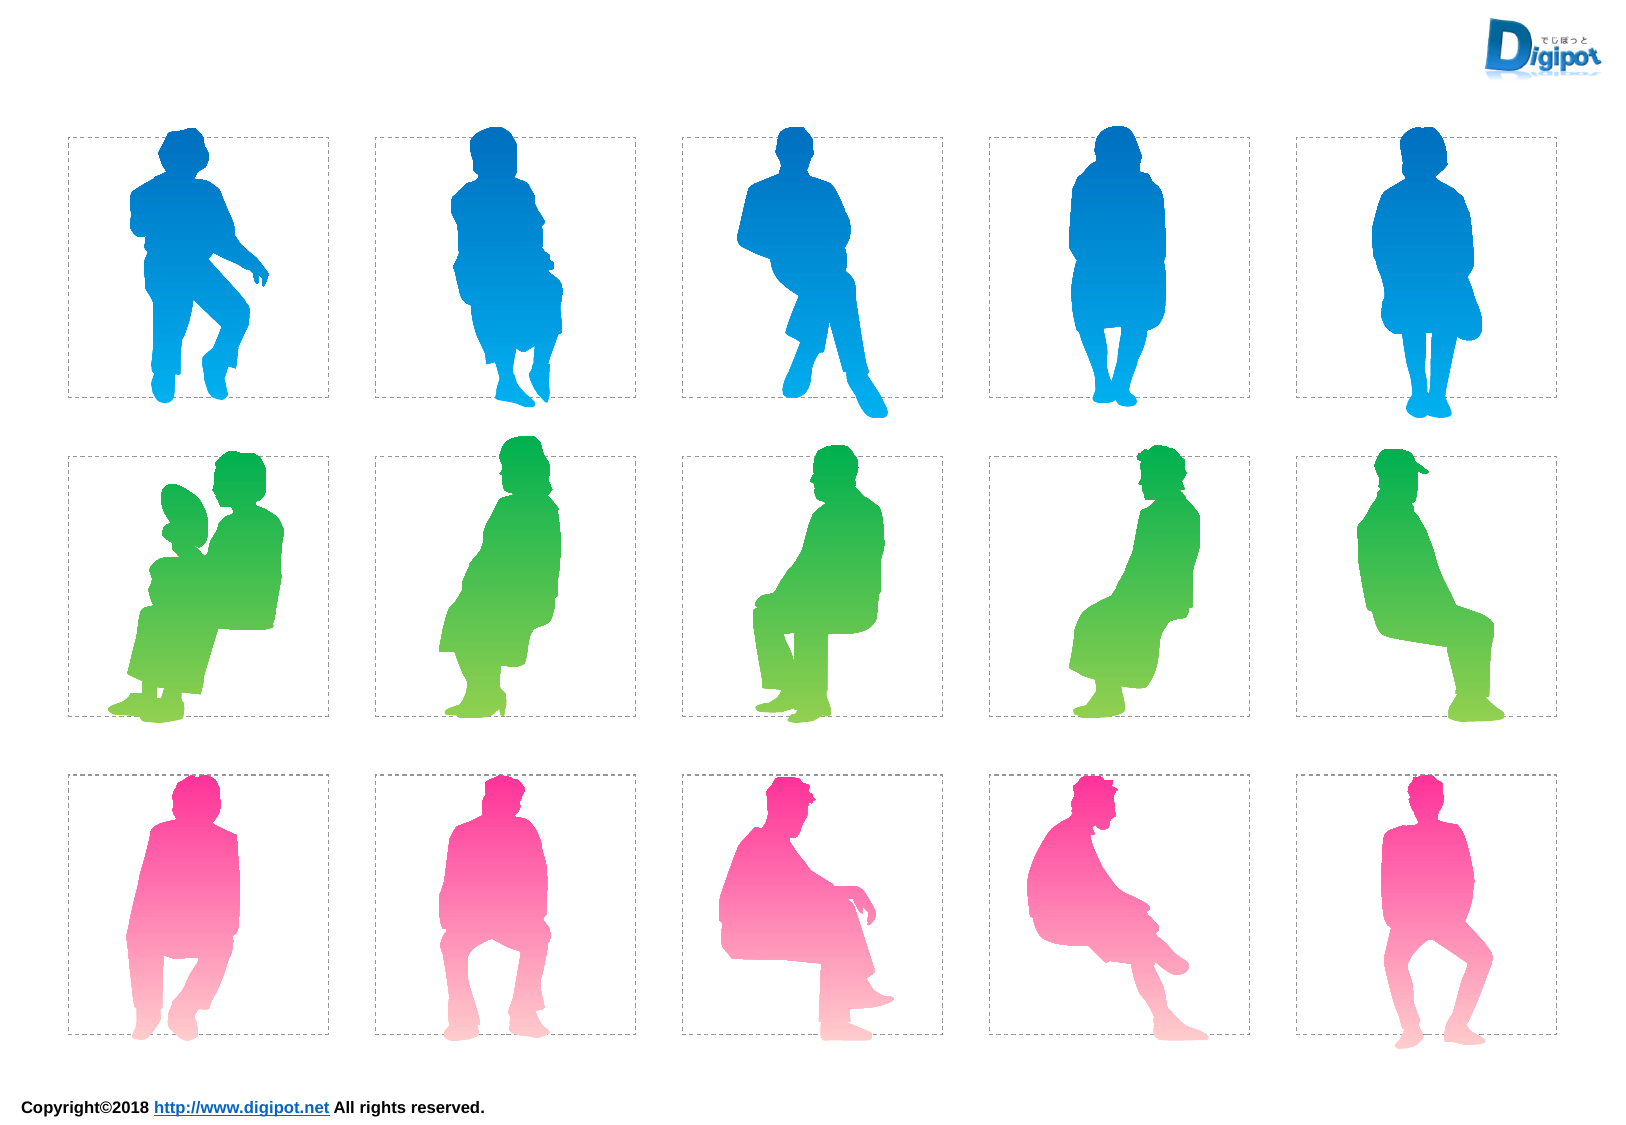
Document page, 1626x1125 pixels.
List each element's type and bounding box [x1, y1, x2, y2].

text_box [1069, 126, 1167, 407]
text_box [1069, 445, 1200, 719]
text_box [439, 775, 552, 1042]
text_box [1371, 126, 1483, 419]
text_box [130, 128, 269, 404]
text_box [126, 775, 241, 1042]
text_box [752, 445, 886, 723]
text_box [718, 776, 894, 1041]
text_box [108, 450, 284, 723]
text_box [450, 126, 564, 408]
picture [1485, 18, 1602, 82]
text_box [1357, 448, 1505, 722]
text_box [737, 126, 888, 419]
text_box [1380, 775, 1494, 1049]
text_box [439, 435, 562, 719]
text_box [1027, 775, 1209, 1041]
